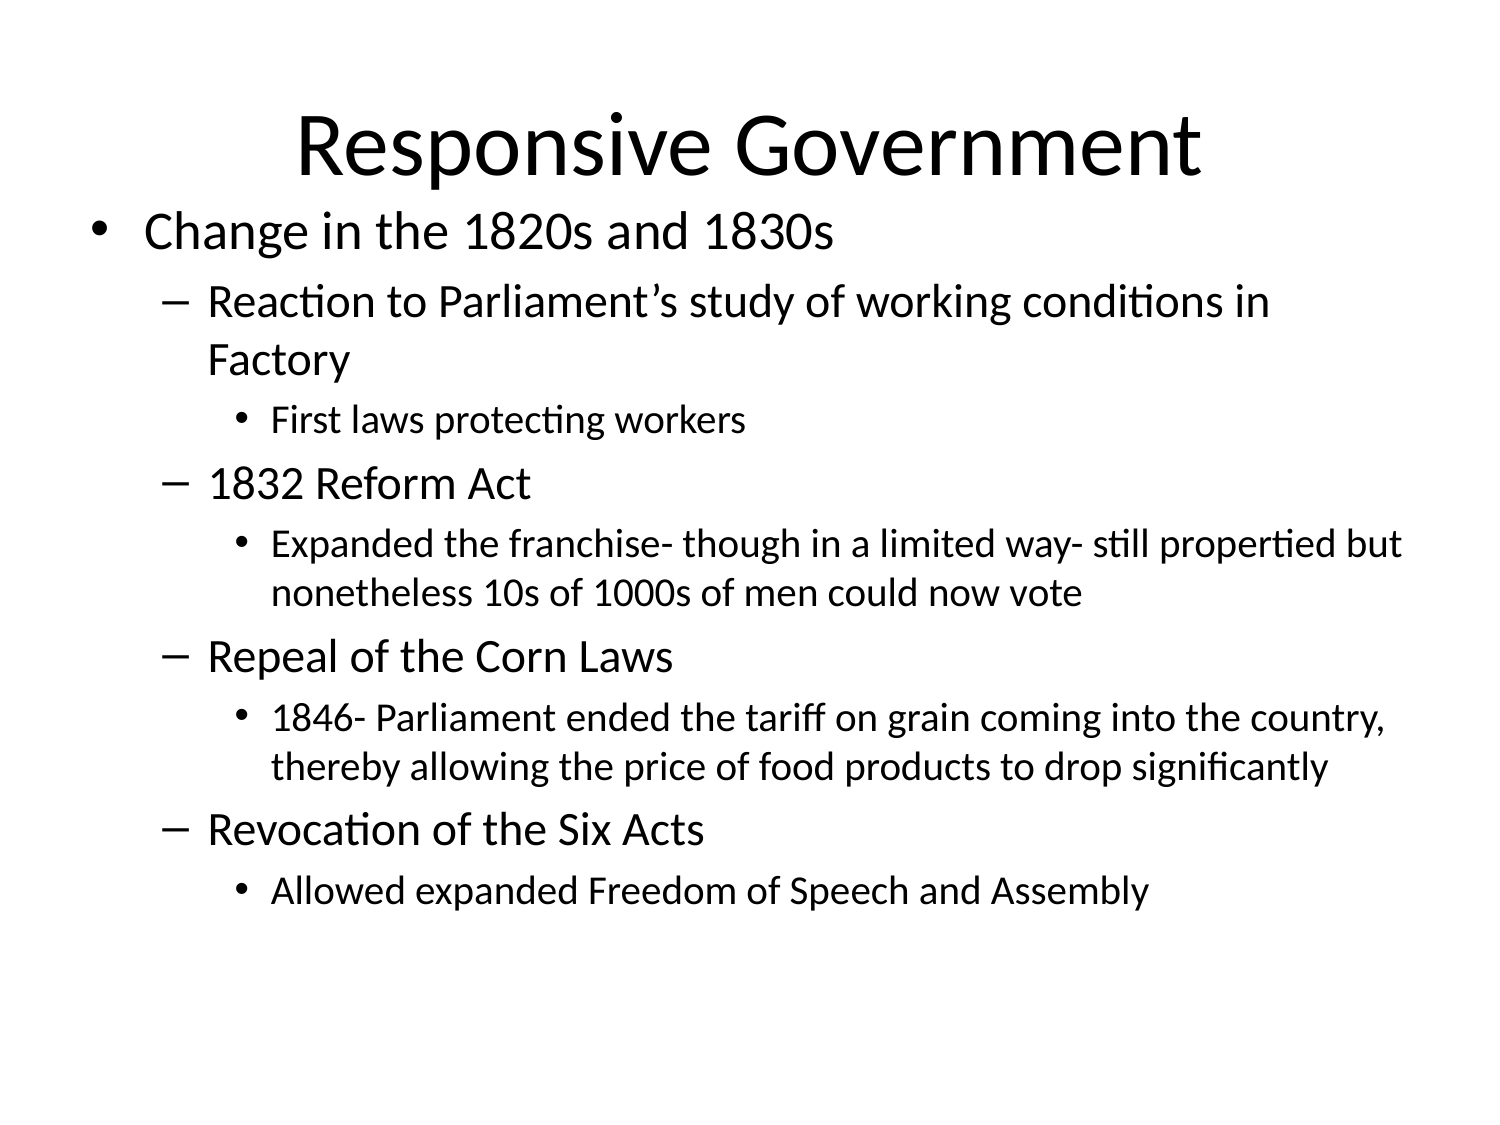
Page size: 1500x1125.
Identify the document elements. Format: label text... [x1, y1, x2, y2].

list Change in the 1820s and 1830s Reaction to Parliament’s study of working conditions in Factory First laws protecting workers 1832 Reform Act Expanded the franchise- though in a limited way- still propertied but nonetheless 10s of 1000s of men could now vote Repeal of the Corn Laws 1846- Parliament ended the tariff on grain coming into the country, thereby allowing the price of food products to drop significantly Revocation of the Six Acts Allowed expanded Freedom of Speech and Assembly [75, 187, 1425, 930]
title Responsive Government [75, 45, 1425, 187]
